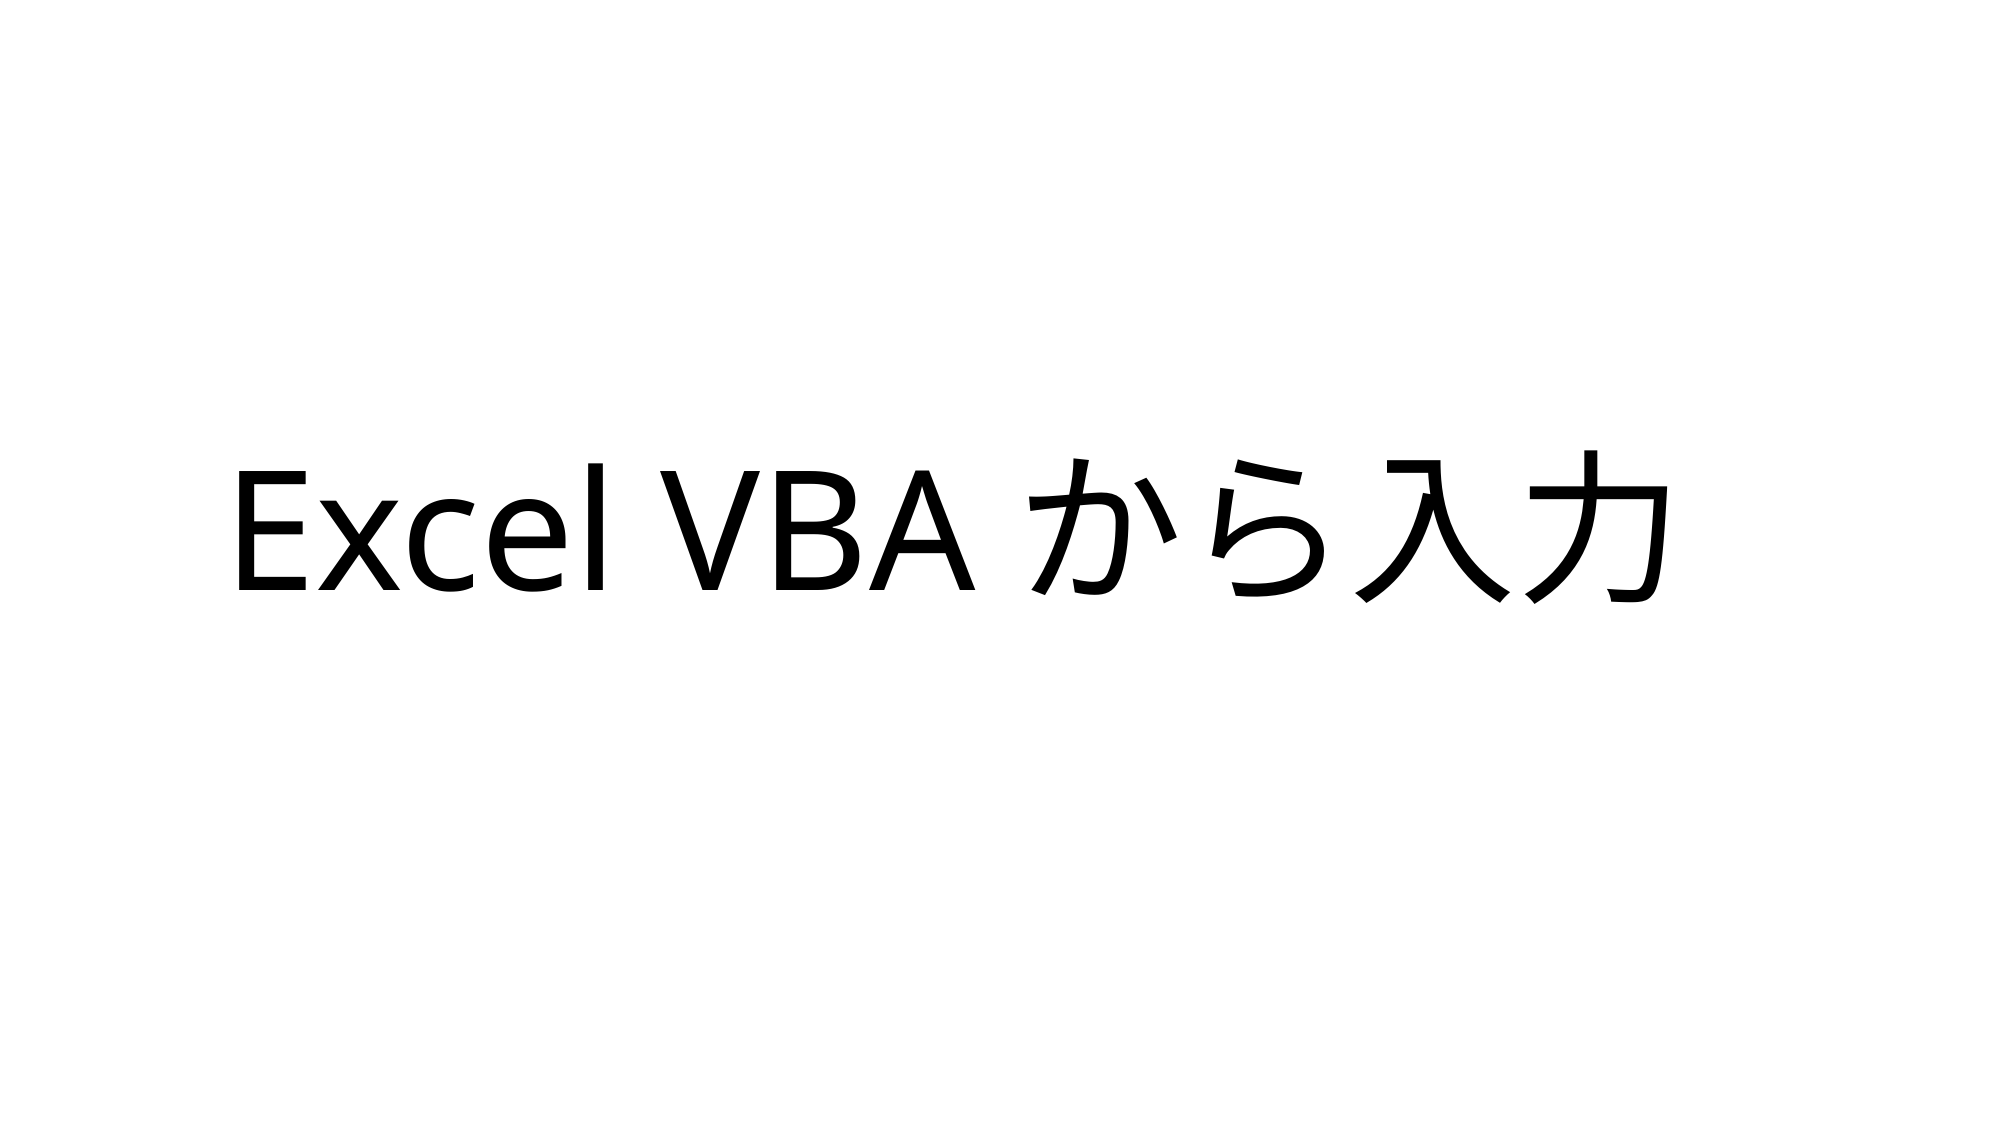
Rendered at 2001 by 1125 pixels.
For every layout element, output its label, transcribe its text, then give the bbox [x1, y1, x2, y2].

text_box Excel VBAから入力 [208, 416, 1875, 632]
